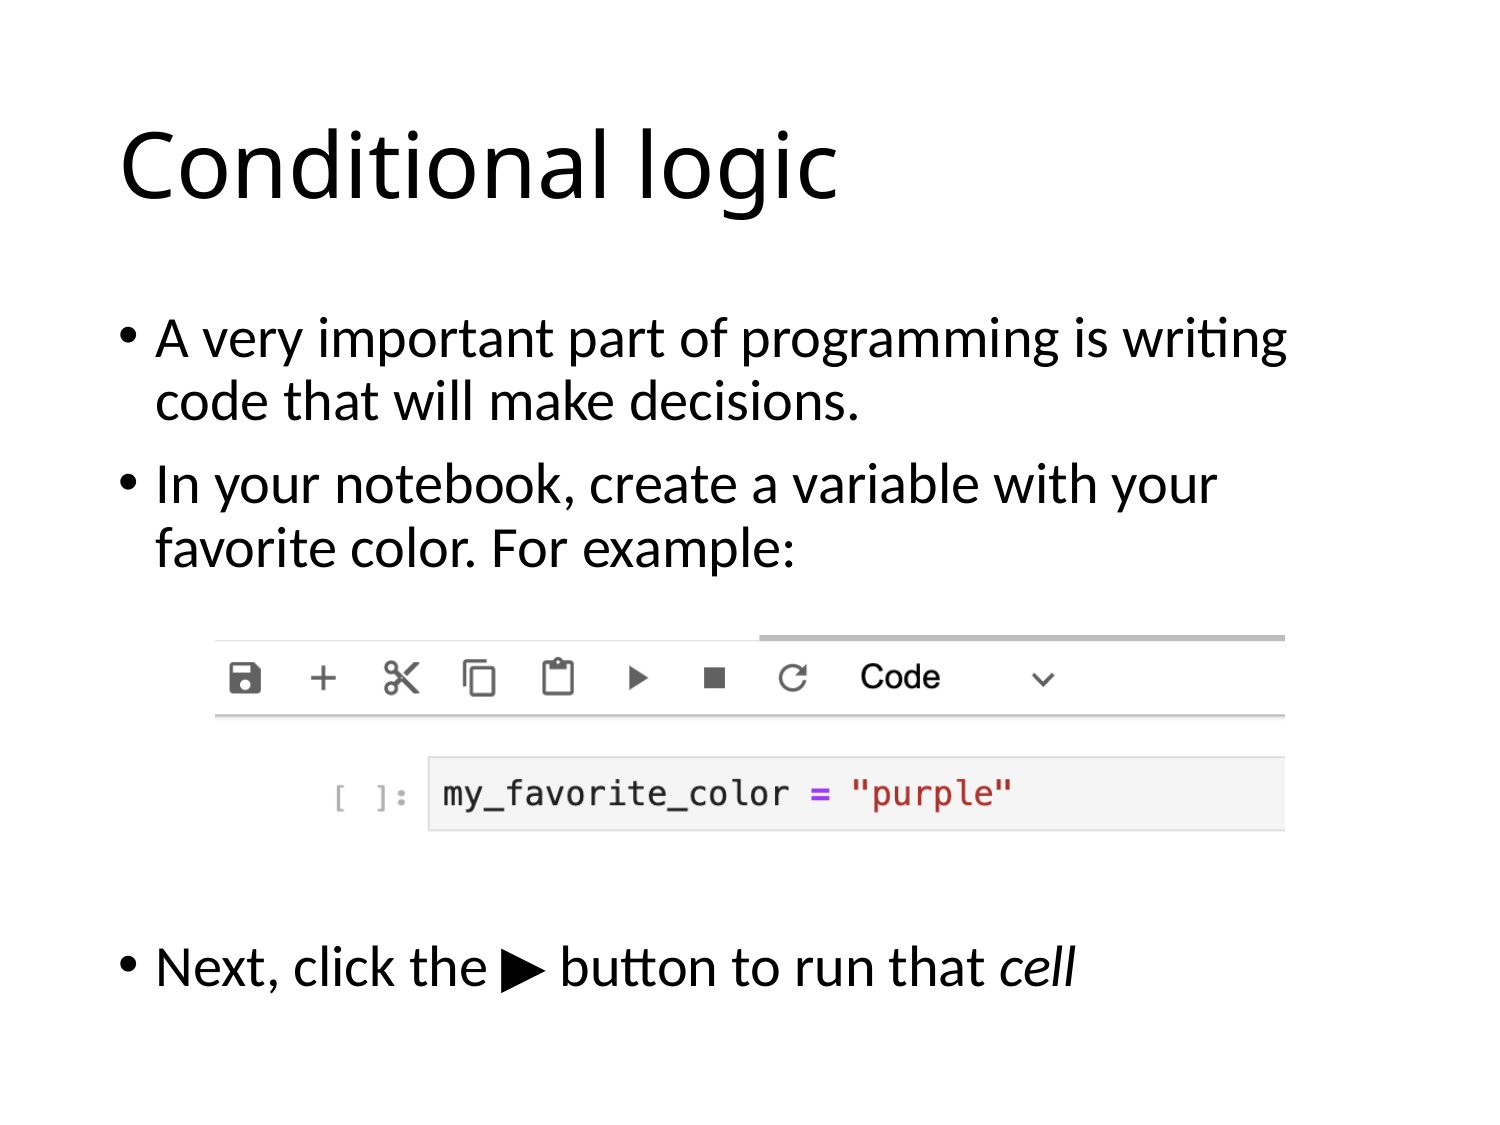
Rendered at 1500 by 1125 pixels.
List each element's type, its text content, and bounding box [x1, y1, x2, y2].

title Conditional logic [103, 59, 1397, 278]
list A very important part of programming is writing code that will make decisions. In your notebook, create a variable with your favorite color. For example: Next, click the ▶️ button to run that cell [103, 299, 1397, 1014]
picture [215, 635, 1285, 846]
